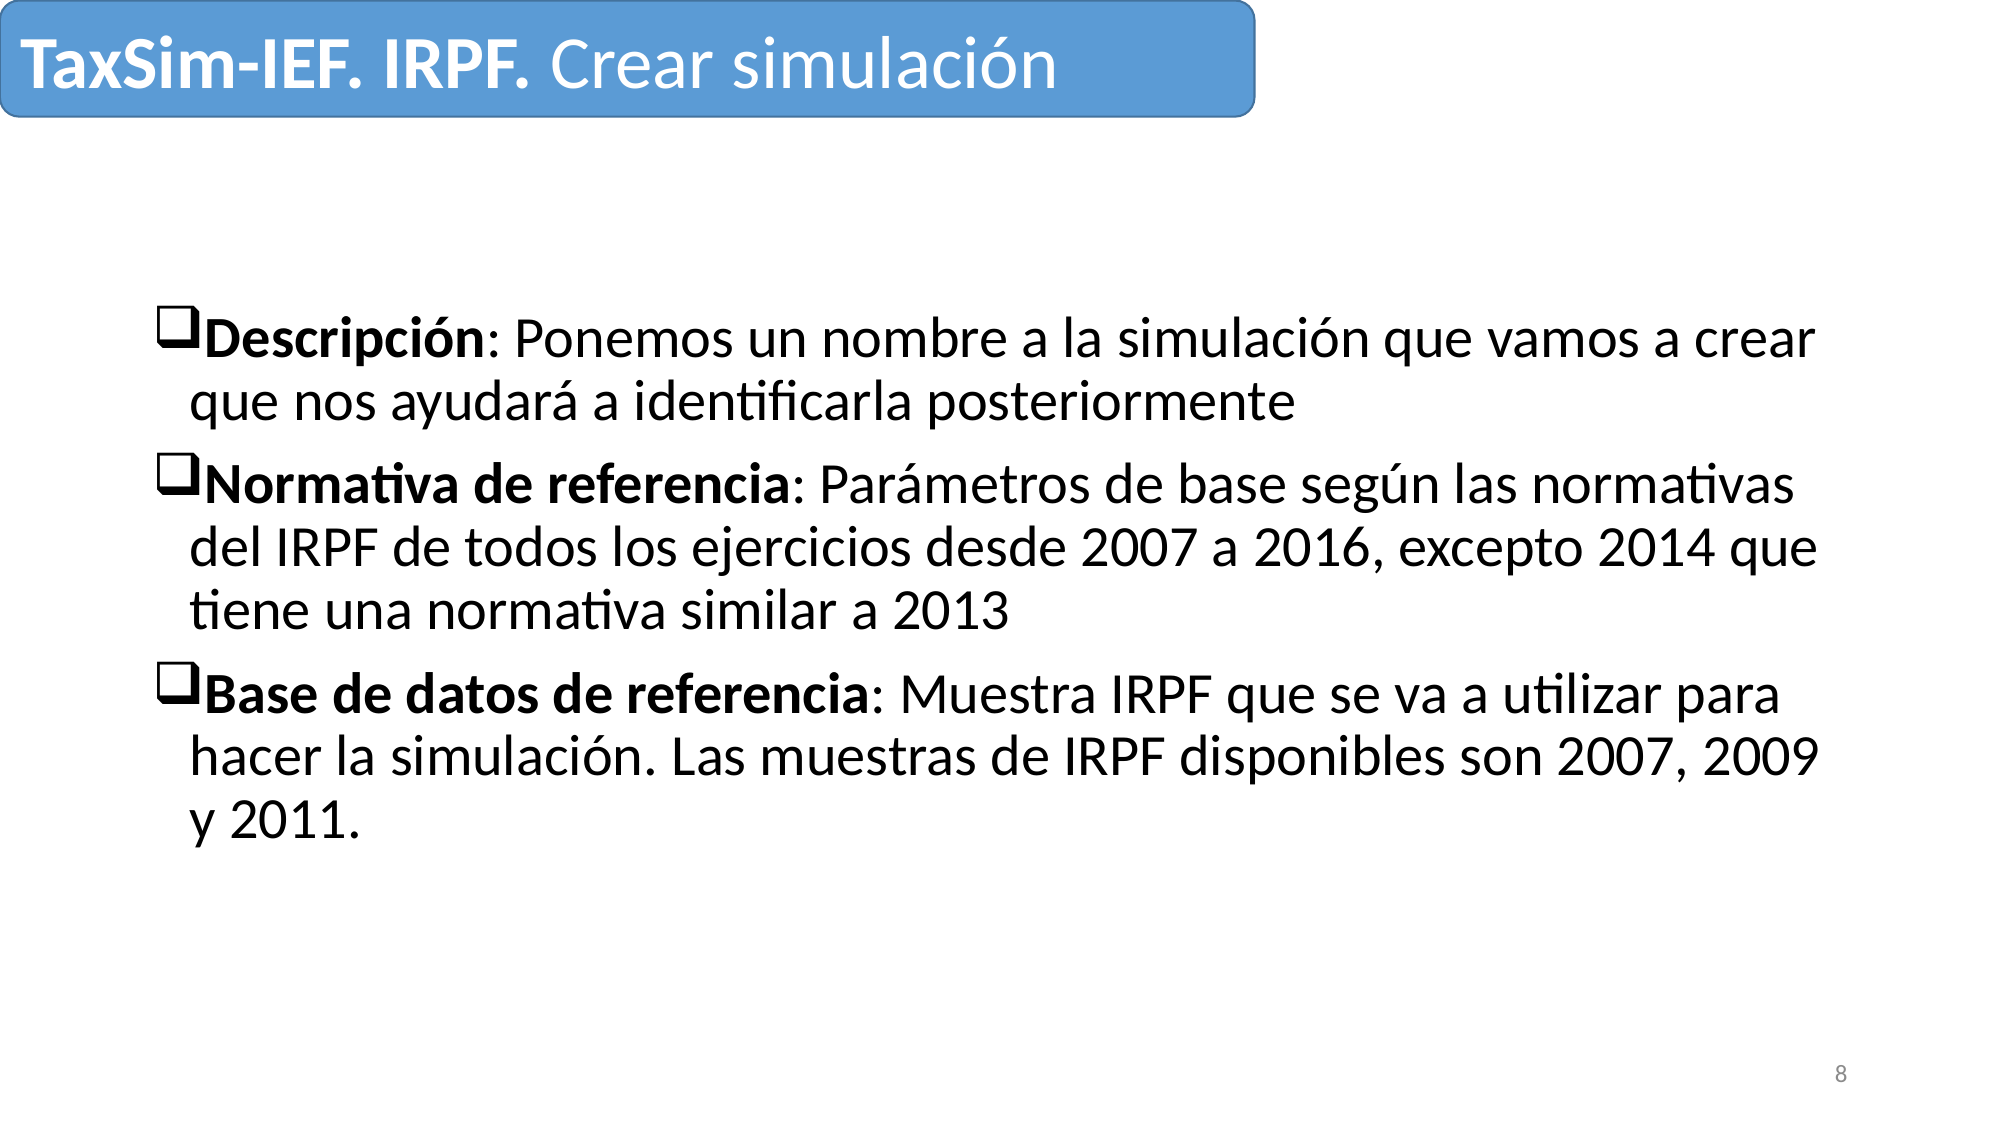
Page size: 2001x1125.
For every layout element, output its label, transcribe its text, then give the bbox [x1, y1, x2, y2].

list Descripción: Ponemos un nombre a la simulación que vamos a crear que nos ayudará a identificarla posteriormente Normativa de referencia: Parámetros de base según las normativas del IRPF de todos los ejercicios desde 2007 a 2016, excepto 2014 que tiene una normativa similar a 2013 Base de datos de referencia: Muestra IRPF que se va a utilizar para hacer la simulación. Las muestras de IRPF disponibles son 2007, 2009 y 2011. [137, 299, 1863, 1014]
text_box TaxSim-IEF. IRPF. Crear simulación [0, 0, 1256, 118]
slide_number 8 [1412, 1042, 1863, 1103]
